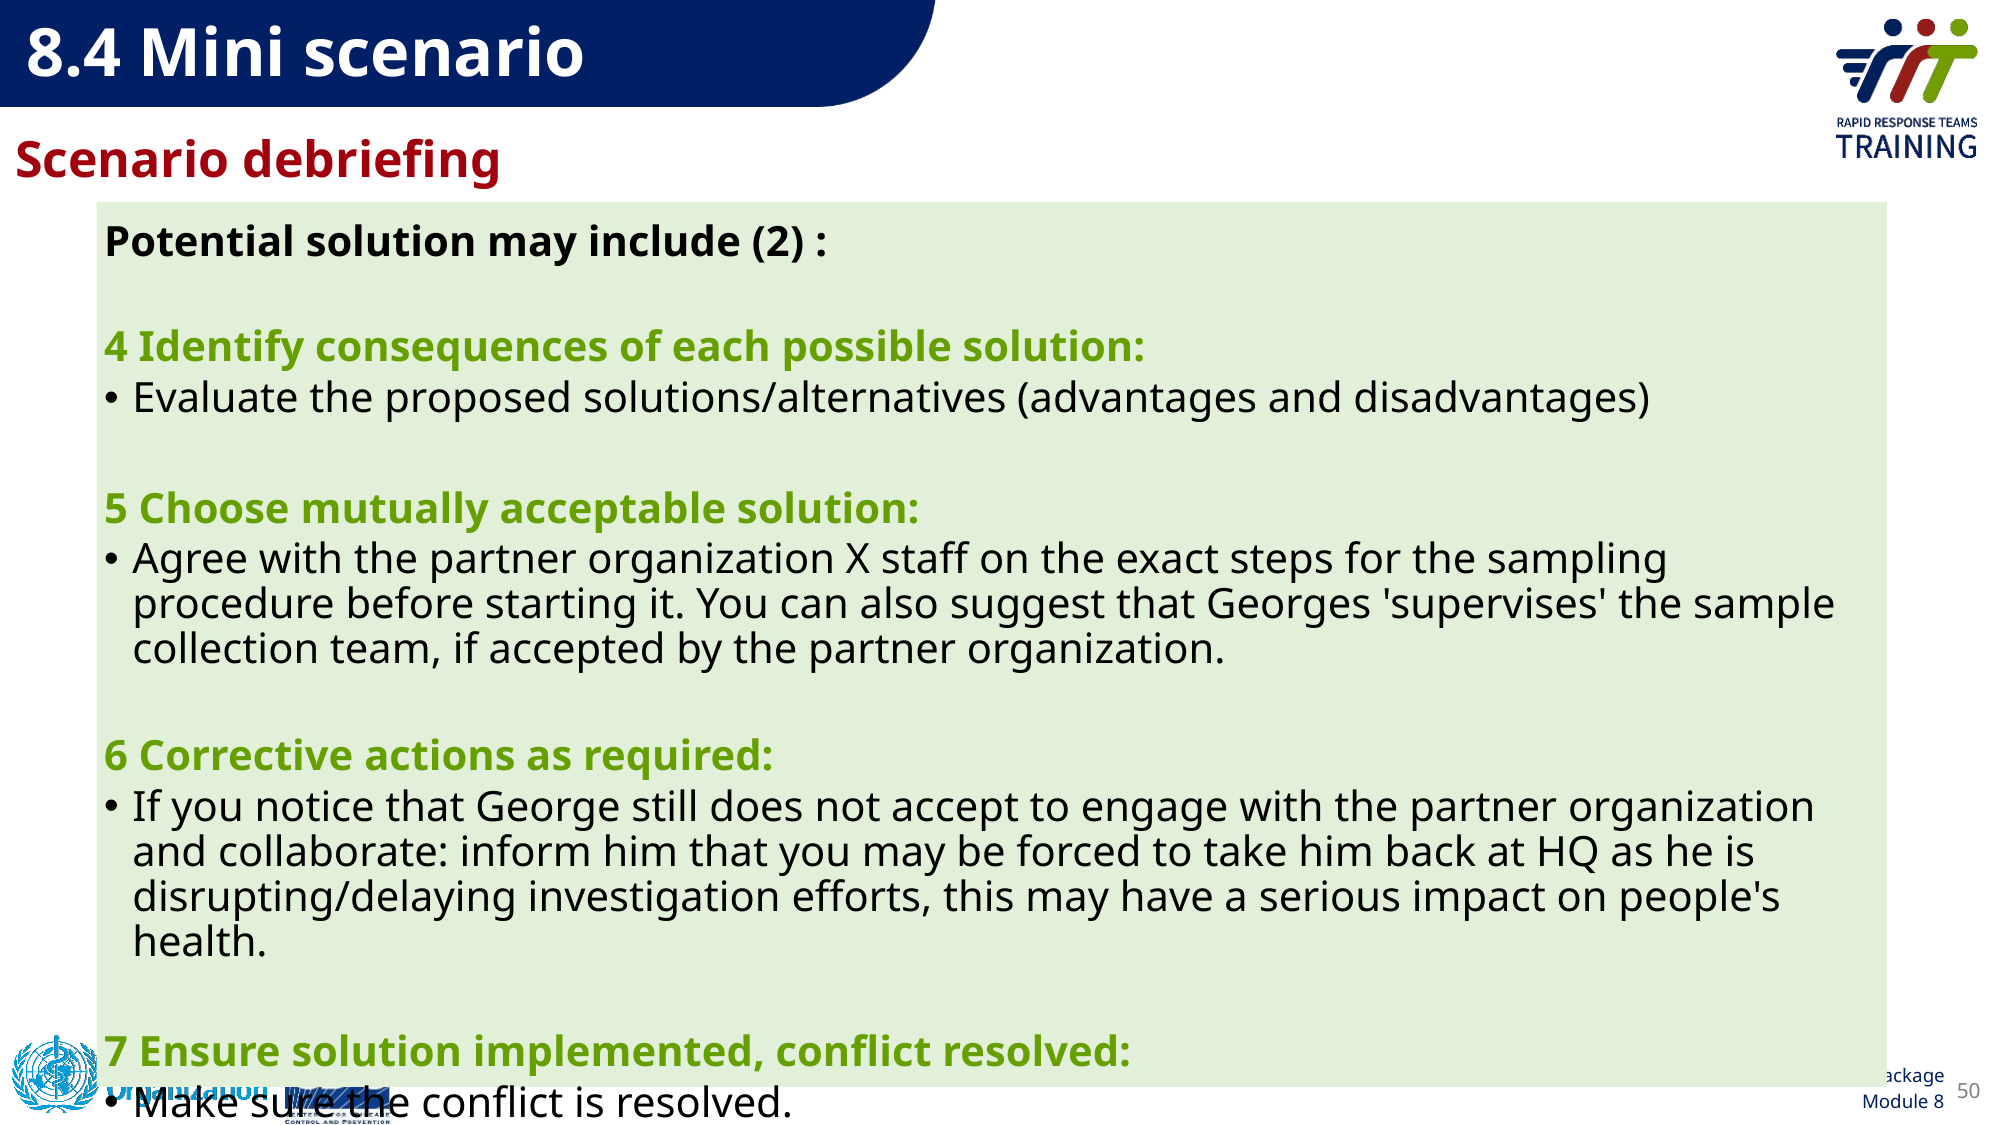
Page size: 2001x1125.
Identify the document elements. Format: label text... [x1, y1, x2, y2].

picture [28, 1054, 36, 1077]
list 8.4 Mini scenario [18, 11, 1531, 115]
picture [1835, 19, 1978, 167]
picture [46, 1056, 54, 1061]
picture [34, 1058, 41, 1077]
picture [0, 0, 936, 107]
text_box Scenario debriefing [0, 120, 1156, 196]
picture [12, 1035, 53, 1067]
slide_number 50 [1937, 1070, 2000, 1124]
picture [113, 1087, 121, 1096]
picture [38, 1092, 54, 1100]
picture [43, 1088, 54, 1094]
picture [285, 1087, 393, 1124]
picture [65, 1087, 267, 1113]
text_box Potential solution may include (2) : 4 Identify consequences of each possible solution: Evaluate the proposed solutions/alternatives (advantages and disadvantages) 5 Choose mutually acceptable solution: Agree with the partner organization X staff on the exact steps for the sampling procedure before starting it. You can also suggest that Georges 'supervises' the sample collection team, if accepted by the partner organization. 6 Corrective actions as required: If you notice that George still does not accept to engage with the partner organization and collaborate: inform him that you may be forced to take him back at HQ as he is disrupting/delaying investigation efforts, this may have a serious impact on people's health. 7 Ensure solution implemented, conflict resolved: Make sure the conflict is resolved. [96, 201, 1887, 1087]
picture [38, 1044, 53, 1052]
picture [50, 1109, 62, 1113]
picture [12, 1084, 46, 1113]
picture [36, 1035, 96, 1105]
